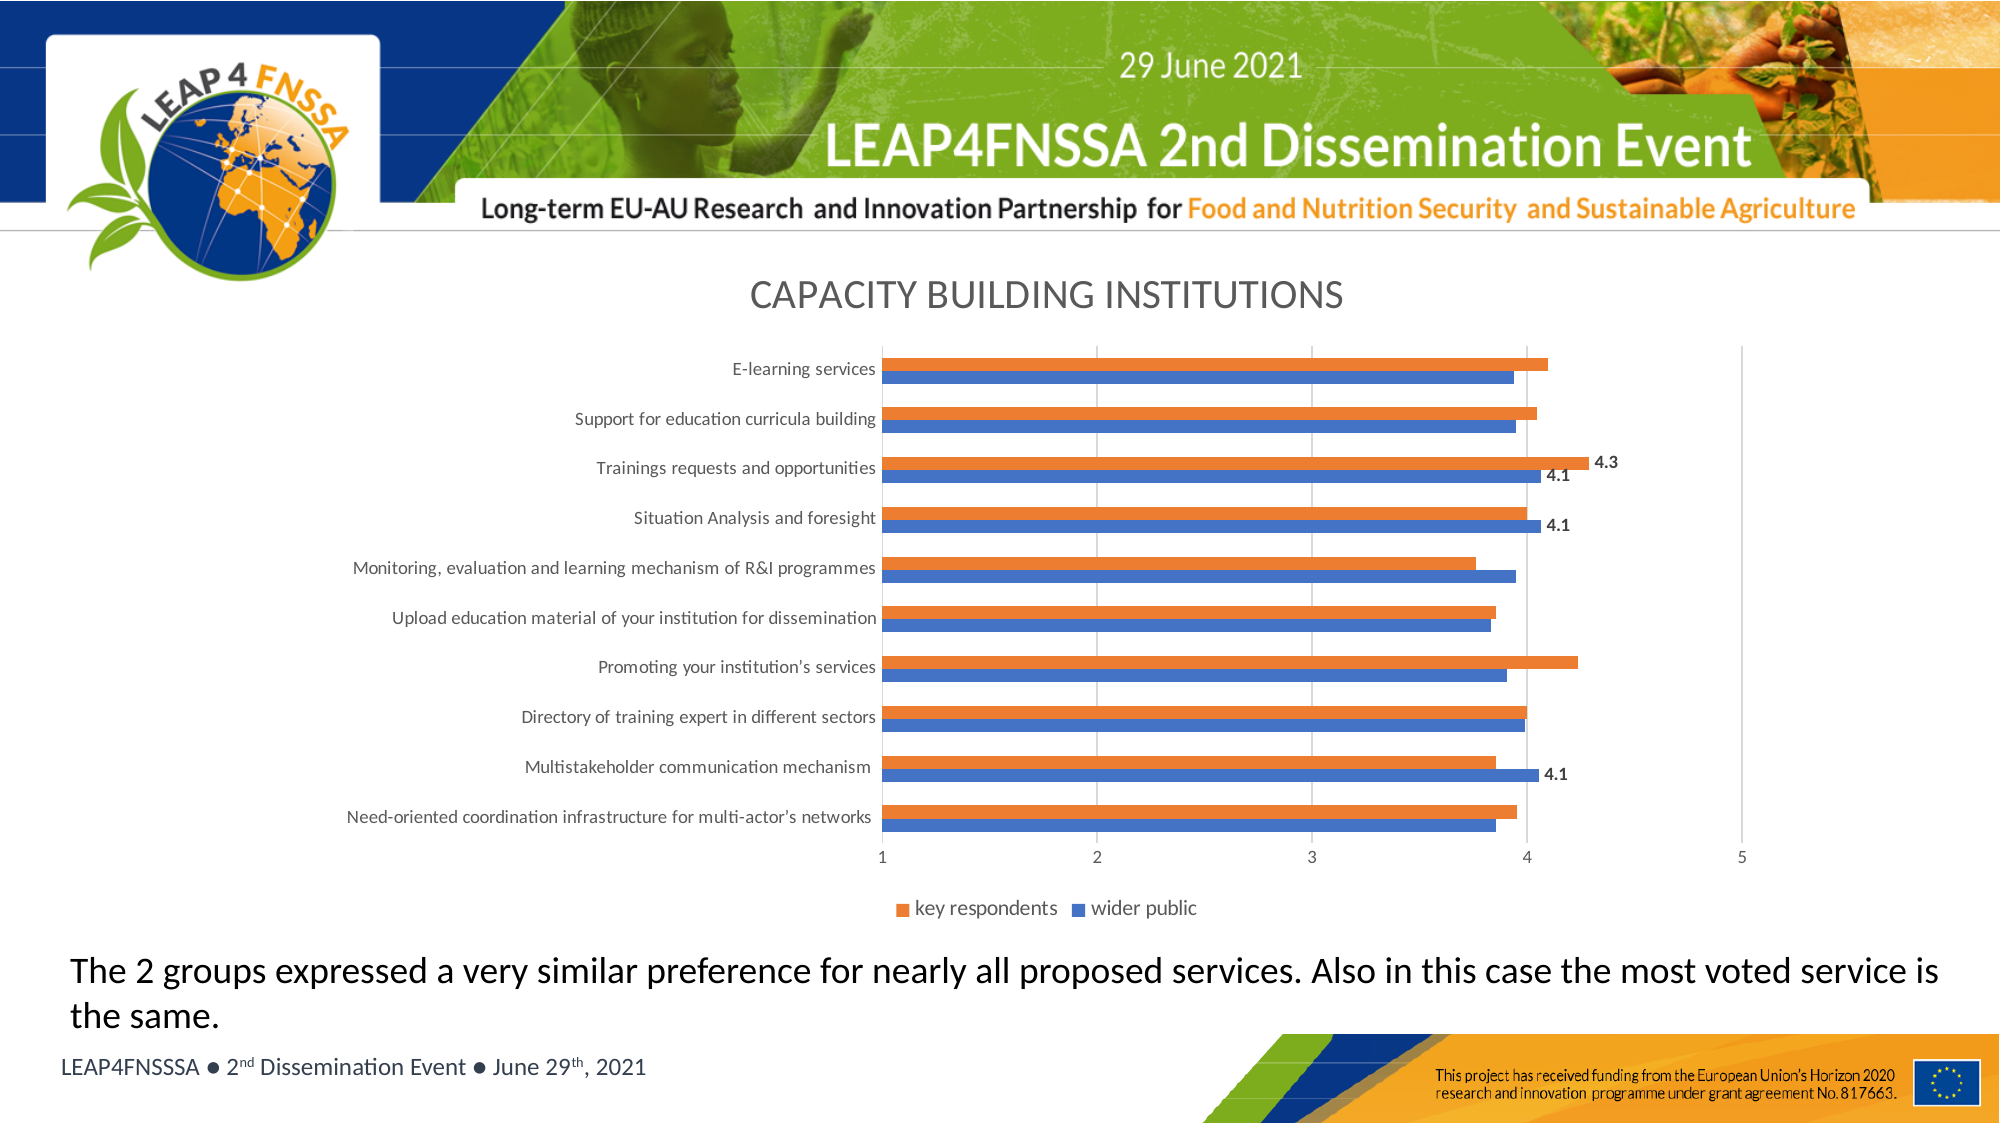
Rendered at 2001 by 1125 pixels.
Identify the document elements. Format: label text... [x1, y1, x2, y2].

text_box The 2 groups expressed a very similar preference for nearly all proposed services. Also in this case the most voted service is the same. [55, 938, 1971, 1044]
picture [498, 1034, 1999, 1123]
chart [317, 243, 1777, 929]
picture [0, 1, 2000, 334]
